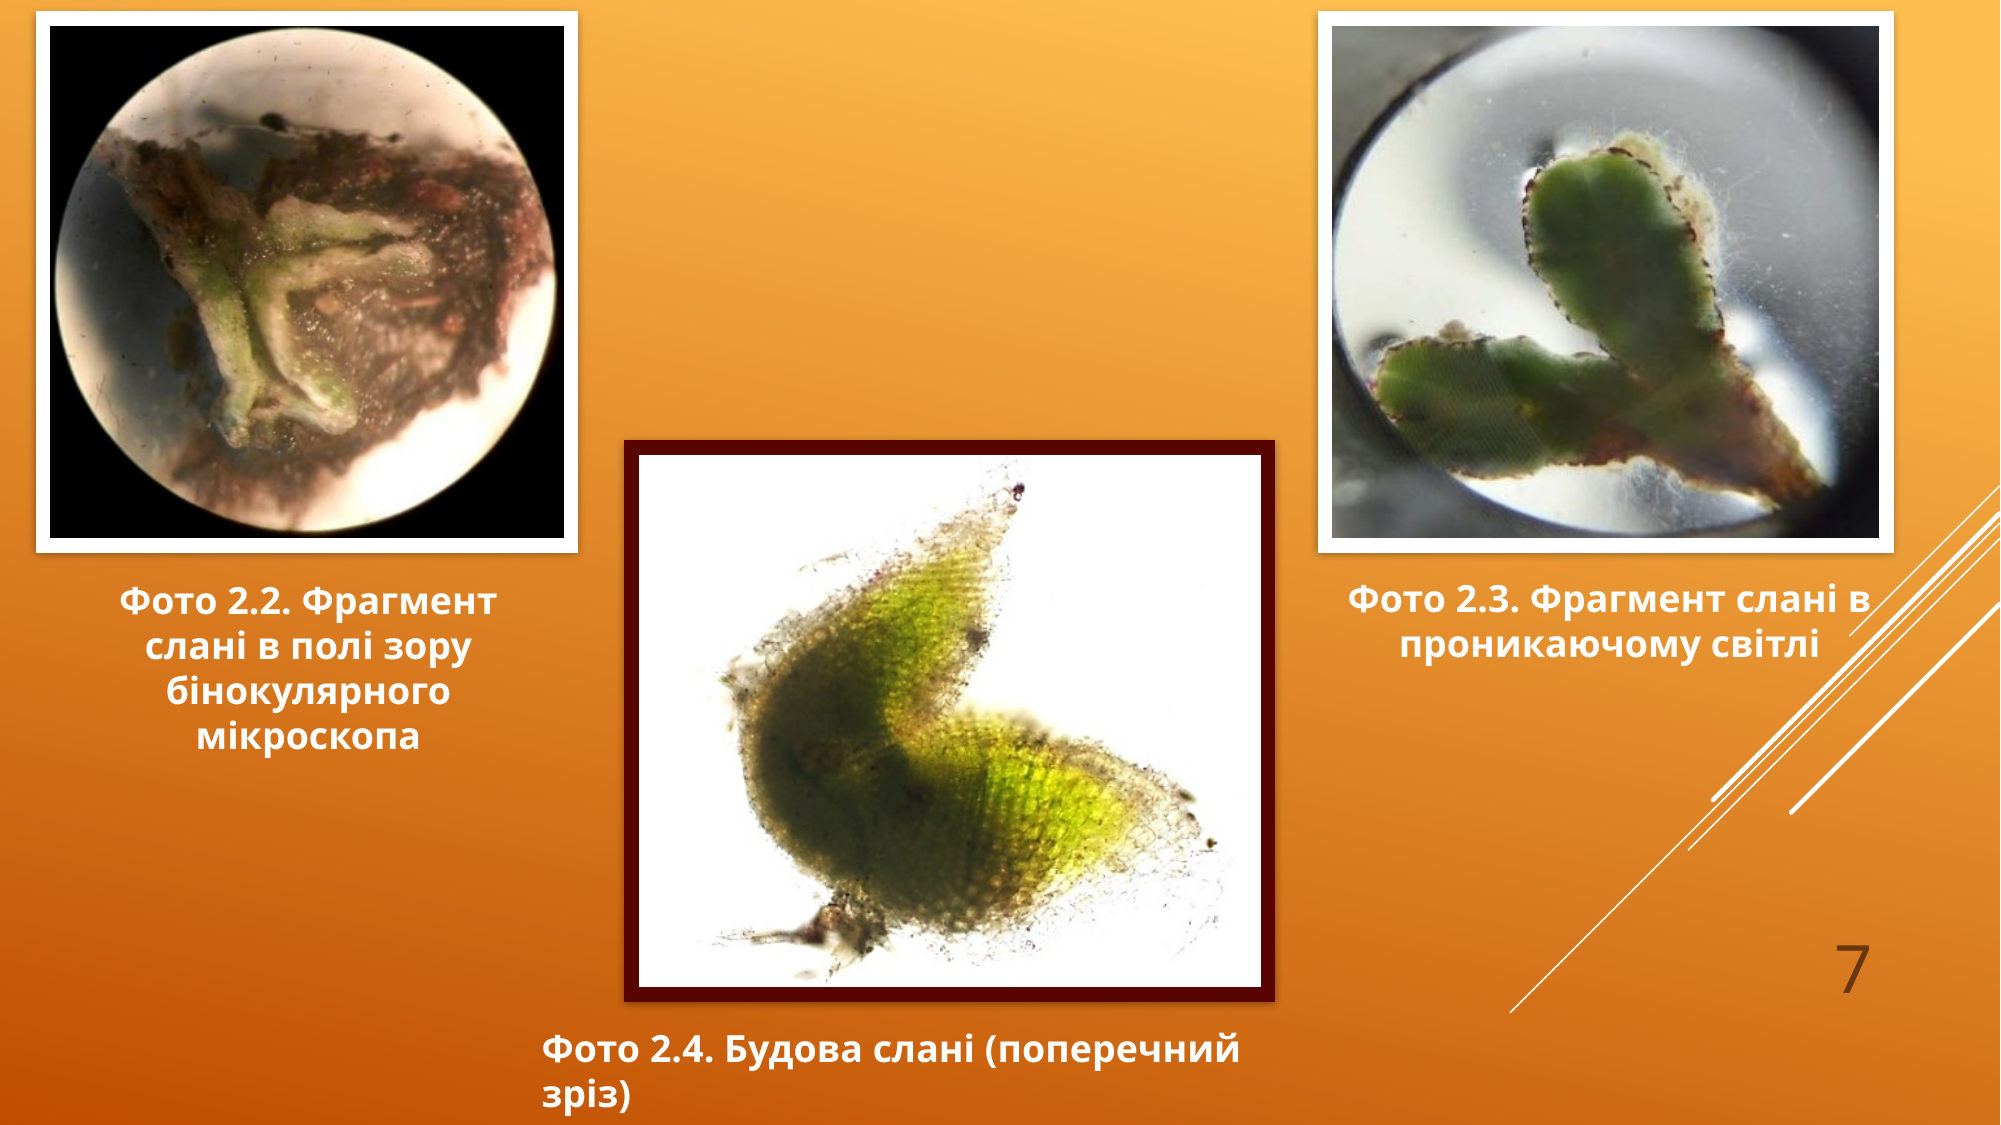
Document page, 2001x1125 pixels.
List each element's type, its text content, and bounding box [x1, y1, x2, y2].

picture [1331, 25, 1880, 539]
picture [638, 454, 1261, 988]
text_box Фото 2.4. Будова слані (поперечний зріз) [526, 1017, 1352, 1123]
text_box Фото 2.3. Фрагмент слані в проникаючому світлі [1332, 567, 1888, 673]
slide_number 7 [1700, 915, 1888, 1025]
text_box Фото 2.2. Фрагмент слані в полі зору бінокулярного мікроскопа [50, 569, 567, 765]
picture [49, 25, 564, 539]
